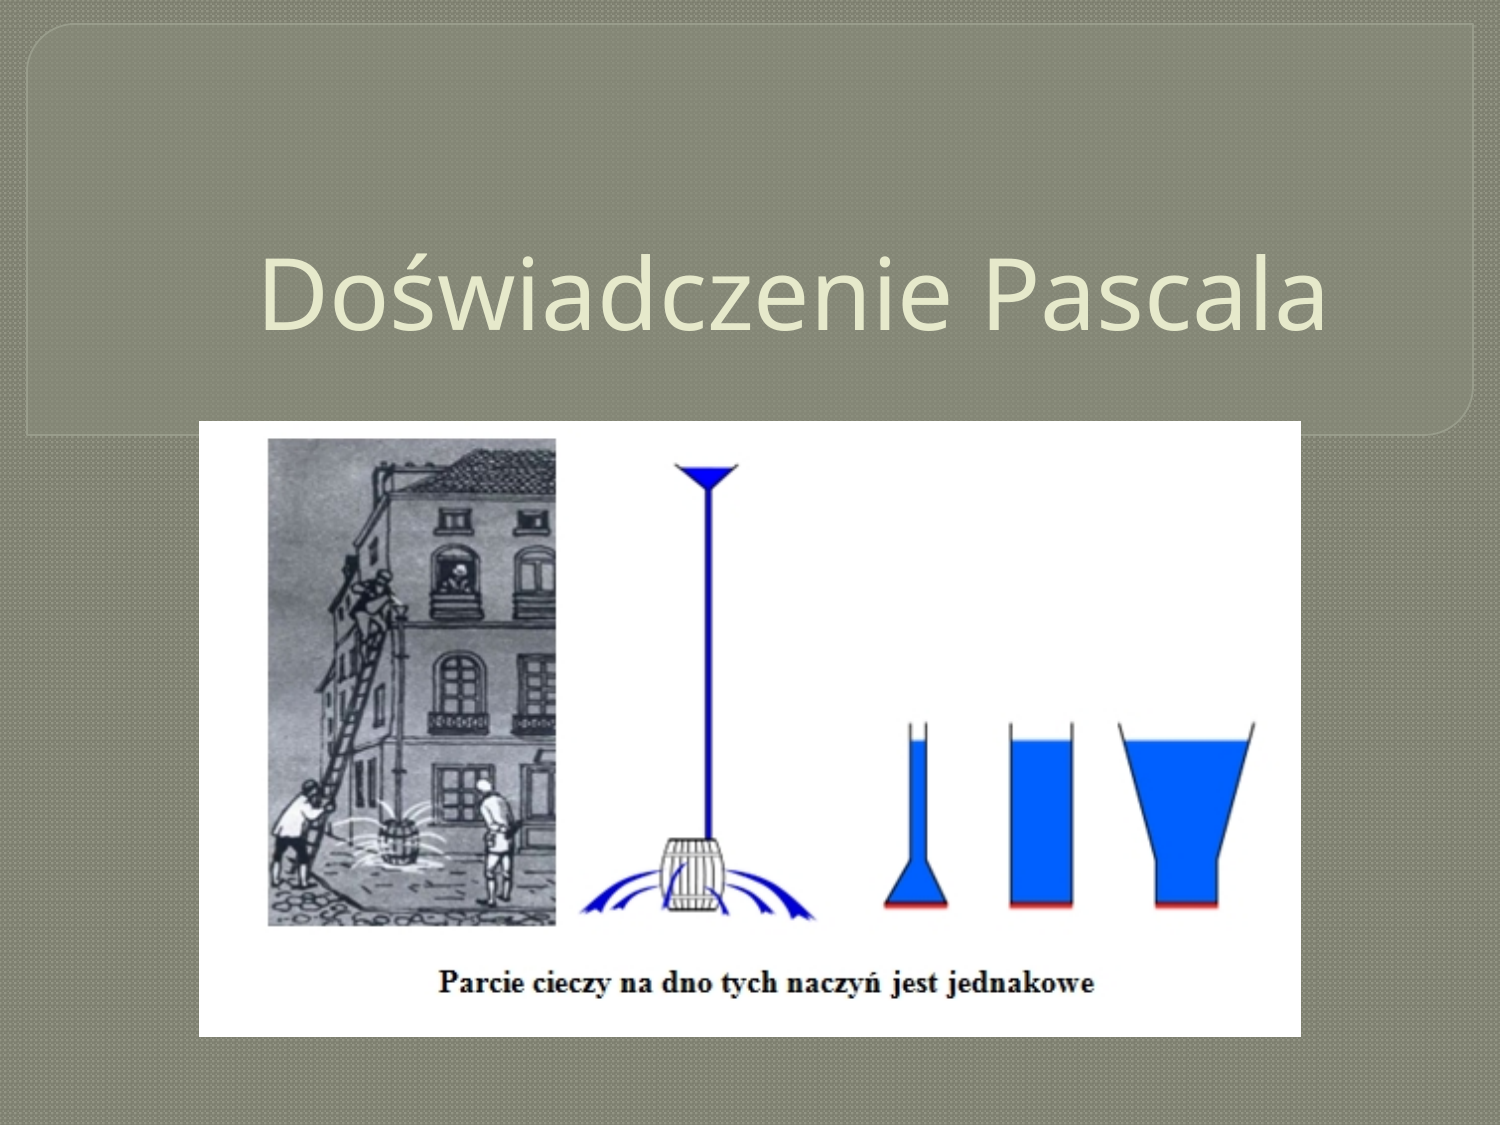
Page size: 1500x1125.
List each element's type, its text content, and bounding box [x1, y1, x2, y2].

picture [198, 421, 1301, 1037]
title Doświadczenie Pascala [93, 117, 1369, 359]
